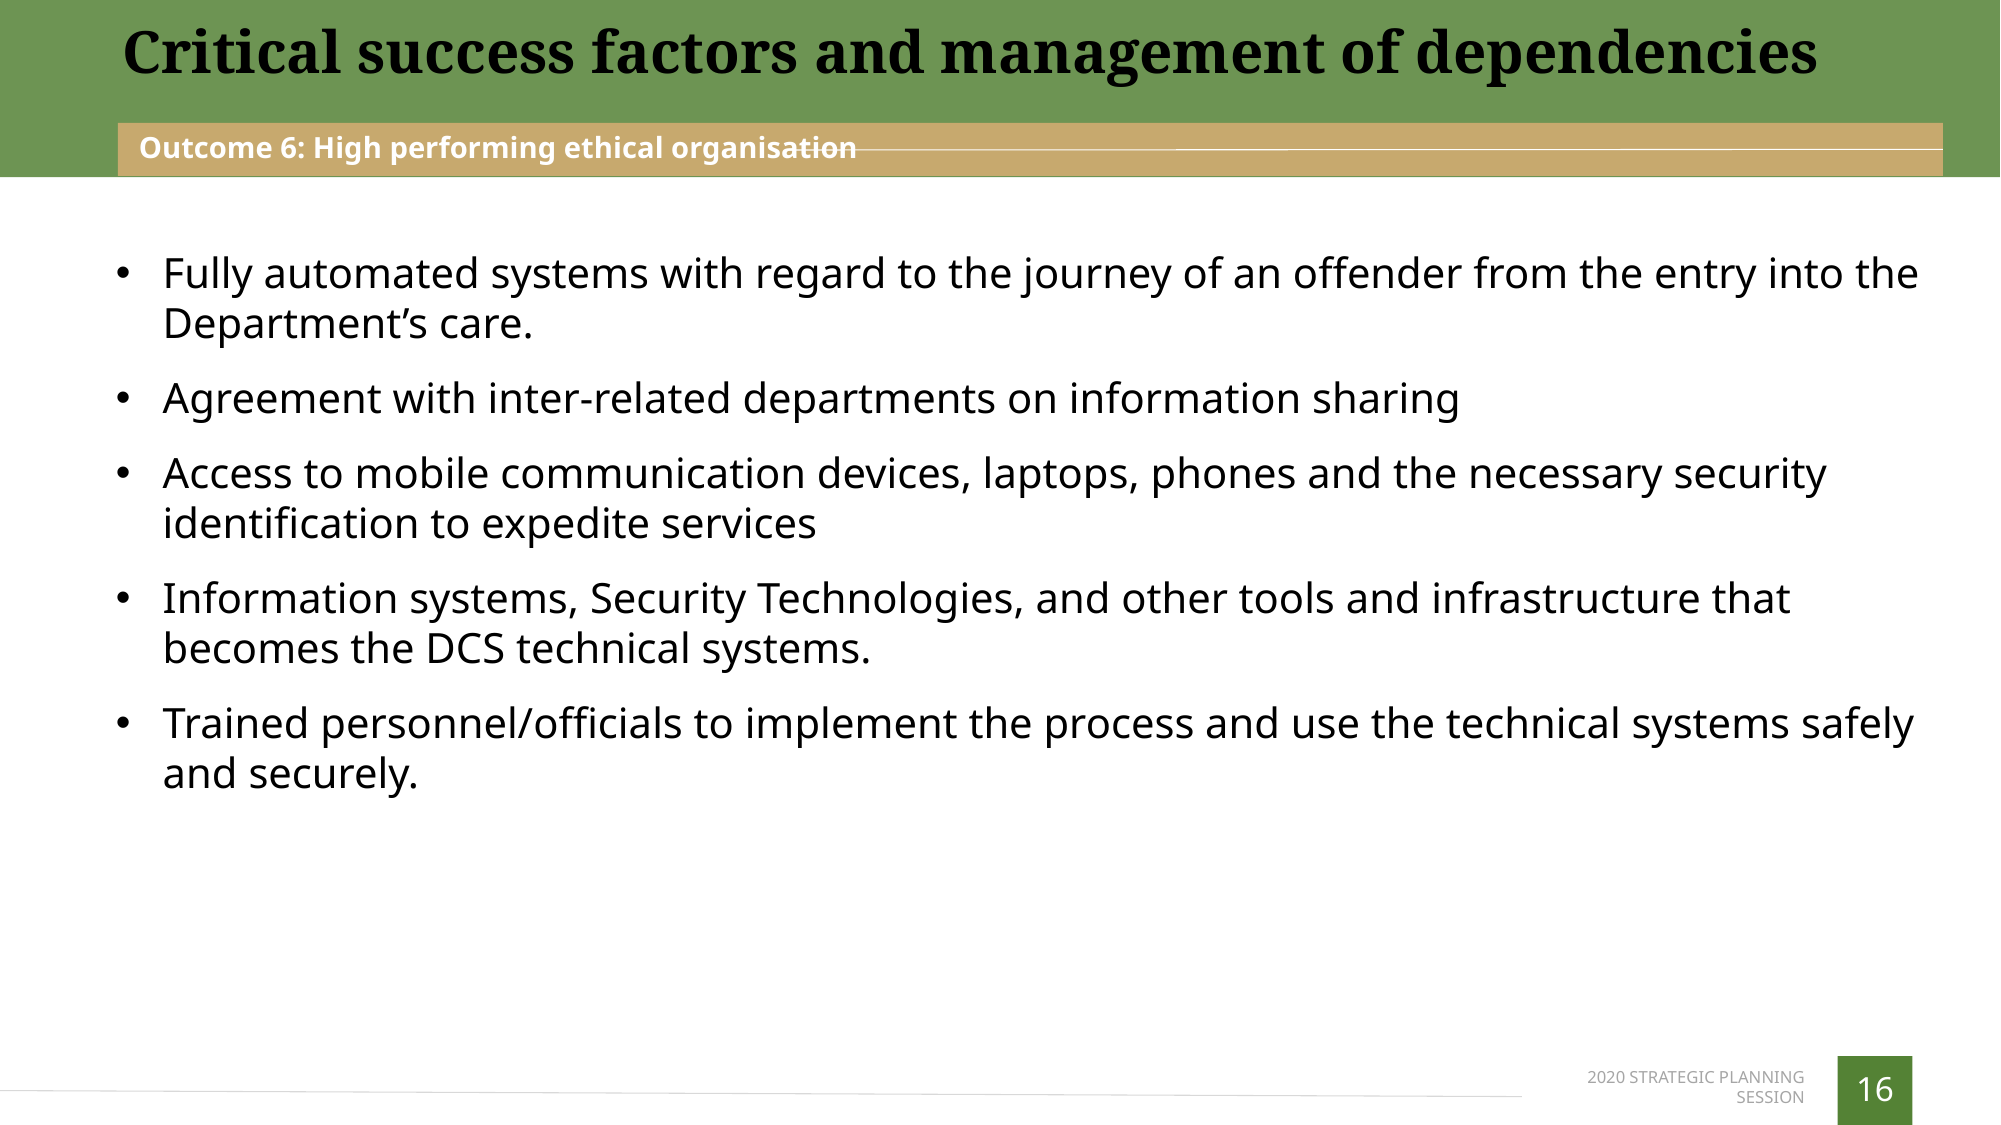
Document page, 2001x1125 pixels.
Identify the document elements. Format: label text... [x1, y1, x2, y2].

text_box Outcome 6: High performing ethical organisation [138, 128, 1266, 164]
text_box Fully automated systems with regard to the journey of an offender from the entry into the Department’s care. Agreement with inter-related departments on information sharing Access to mobile communication devices, laptops, phones and the necessary security identification to expedite services Information systems, Security Technologies, and other tools and infrastructure that becomes the DCS technical systems. Trained personnel/officials to implement the process and use the technical systems safely and securely. [101, 239, 1937, 805]
title Critical success factors and management of dependencies [122, 22, 1857, 111]
